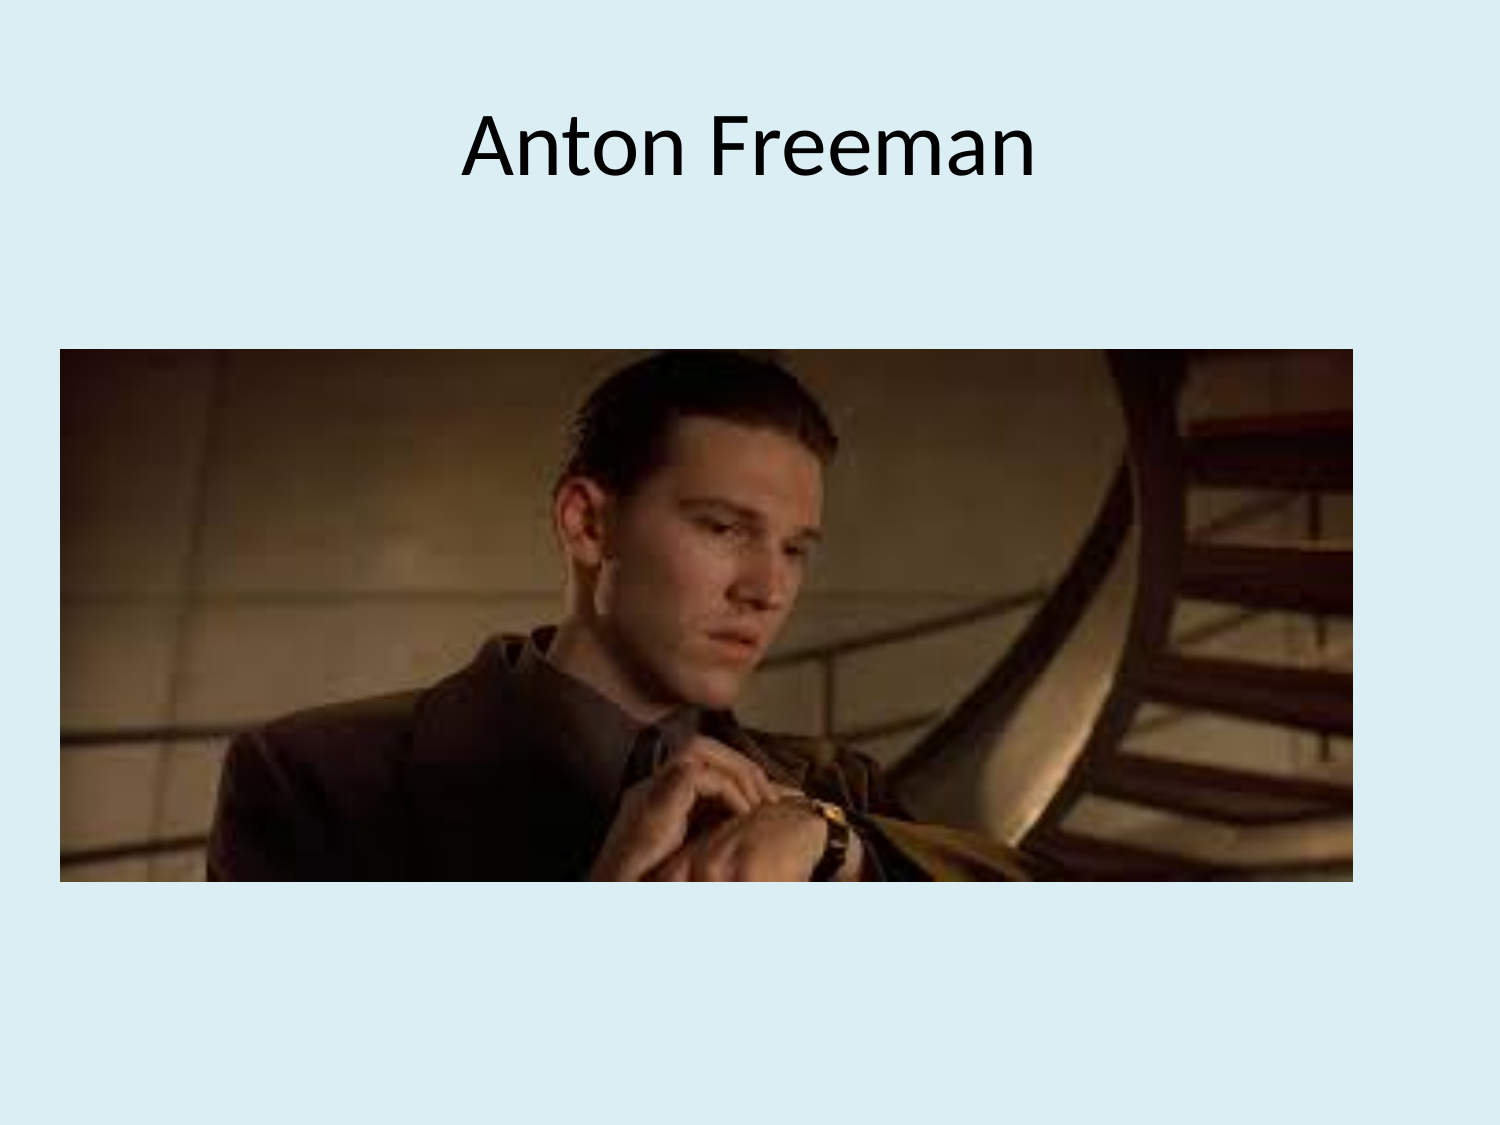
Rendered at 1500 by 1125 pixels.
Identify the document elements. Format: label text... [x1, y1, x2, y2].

title Anton Freeman [75, 45, 1425, 233]
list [59, 349, 1353, 882]
